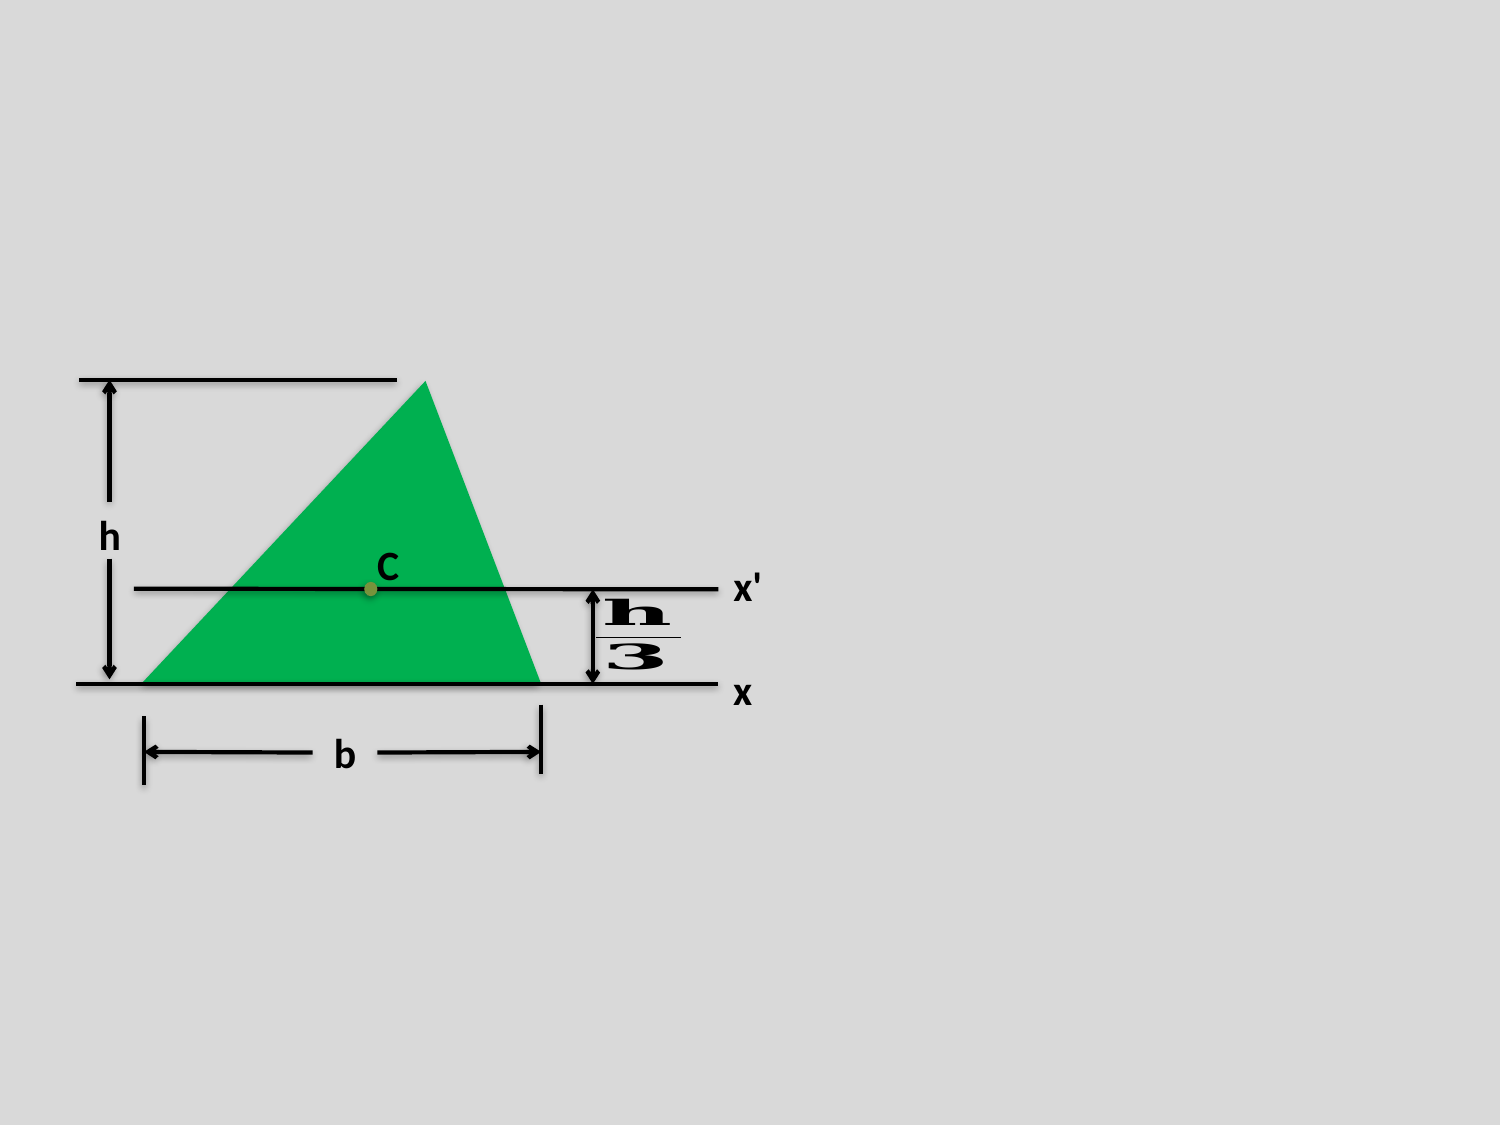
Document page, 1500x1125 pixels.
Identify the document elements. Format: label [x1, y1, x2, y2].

text_box [76, 379, 814, 786]
